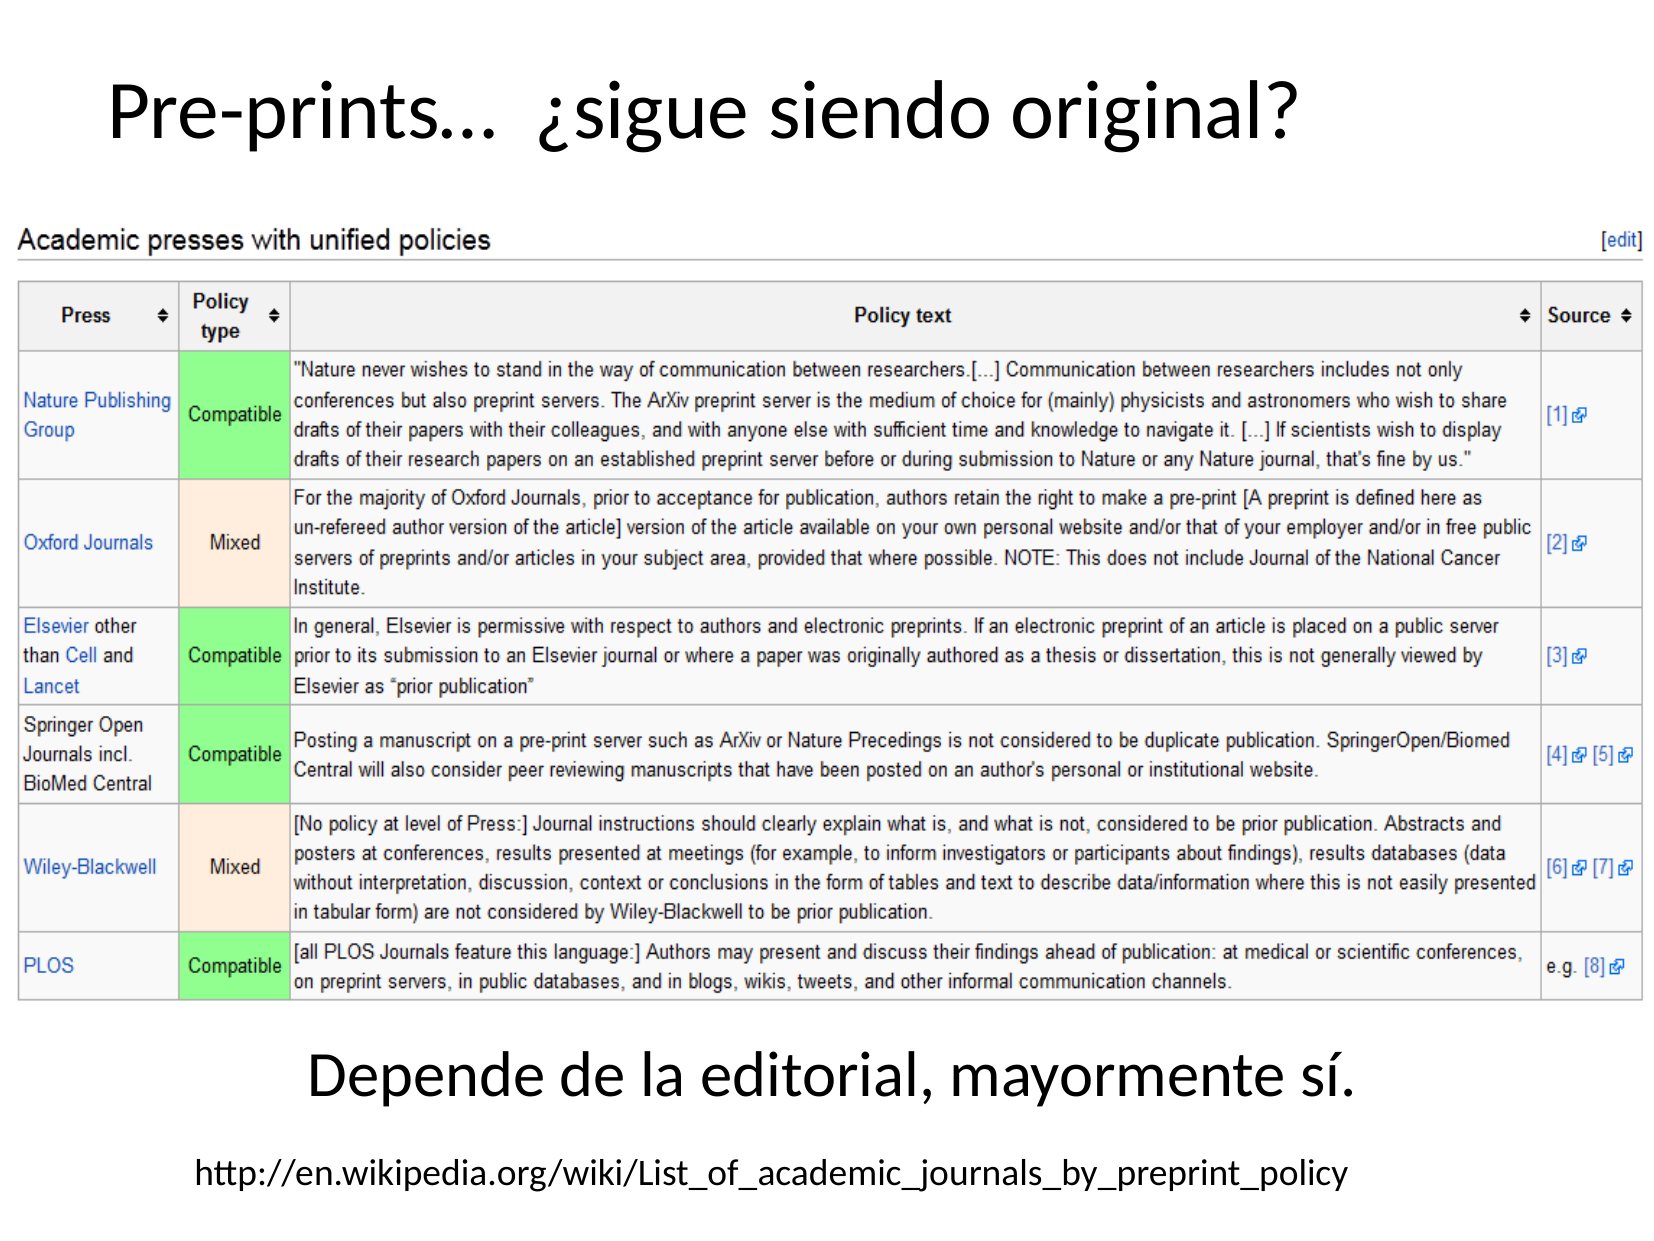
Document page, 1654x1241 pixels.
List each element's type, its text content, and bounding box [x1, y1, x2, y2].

text_box Pre-prints… ¿sigue siendo original? [90, 47, 1339, 164]
picture [4, 216, 1654, 1024]
text_box http://en.wikipedia.org/wiki/List_of_academic_journals_by_preprint_policy [177, 1139, 1367, 1201]
text_box Depende de la editorial, mayormente sí. [290, 1035, 1374, 1118]
